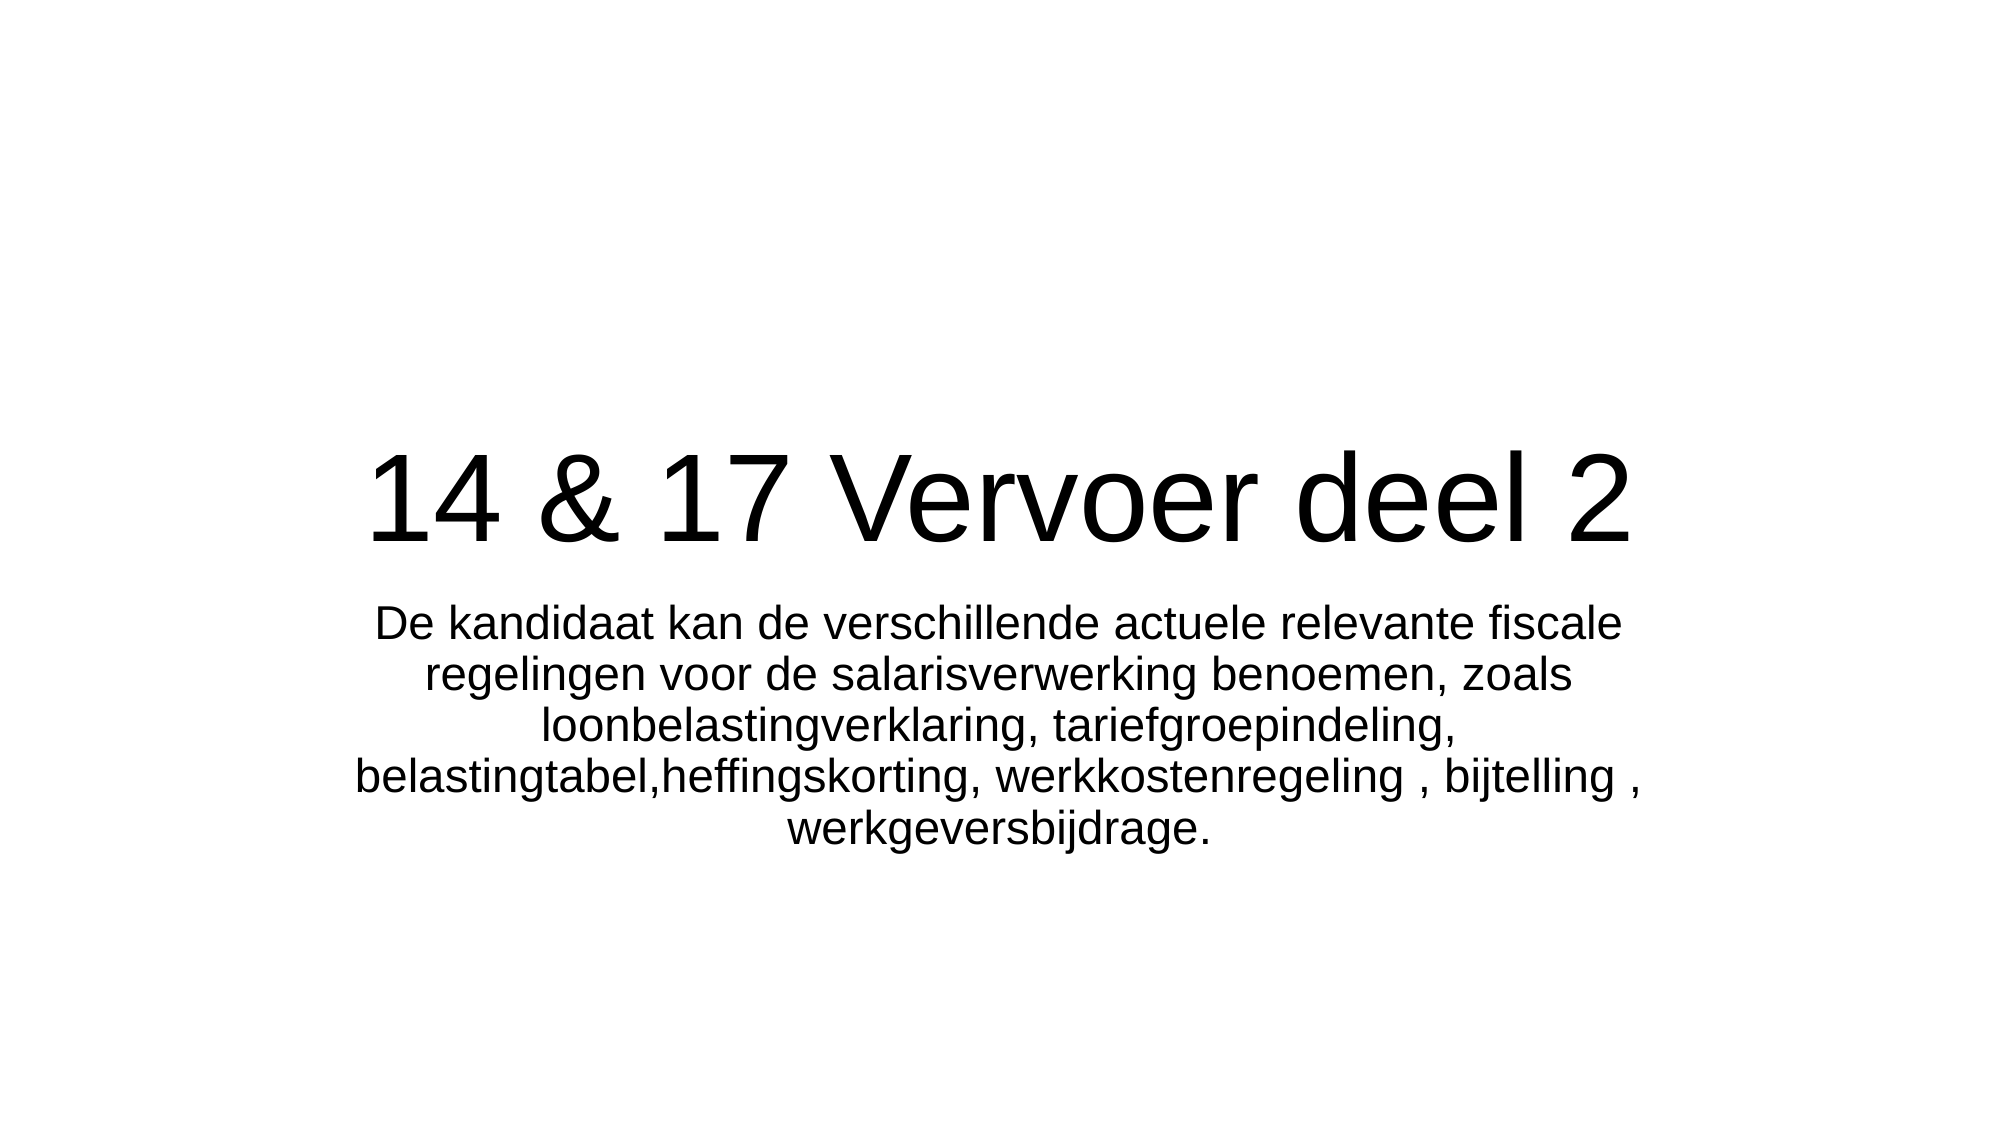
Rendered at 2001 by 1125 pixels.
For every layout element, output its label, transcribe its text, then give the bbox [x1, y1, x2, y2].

title 14 & 17 Vervoer deel 2 [249, 184, 1750, 576]
subtitle De kandidaat kan de verschillende actuele relevante fiscale regelingen voor de salarisverwerking benoemen, zoals loonbelastingverklaring, tariefgroepindeling, belastingtabel,heffingskorting, werkkostenregeling , bijtelling , werkgeversbijdrage. [249, 590, 1750, 863]
